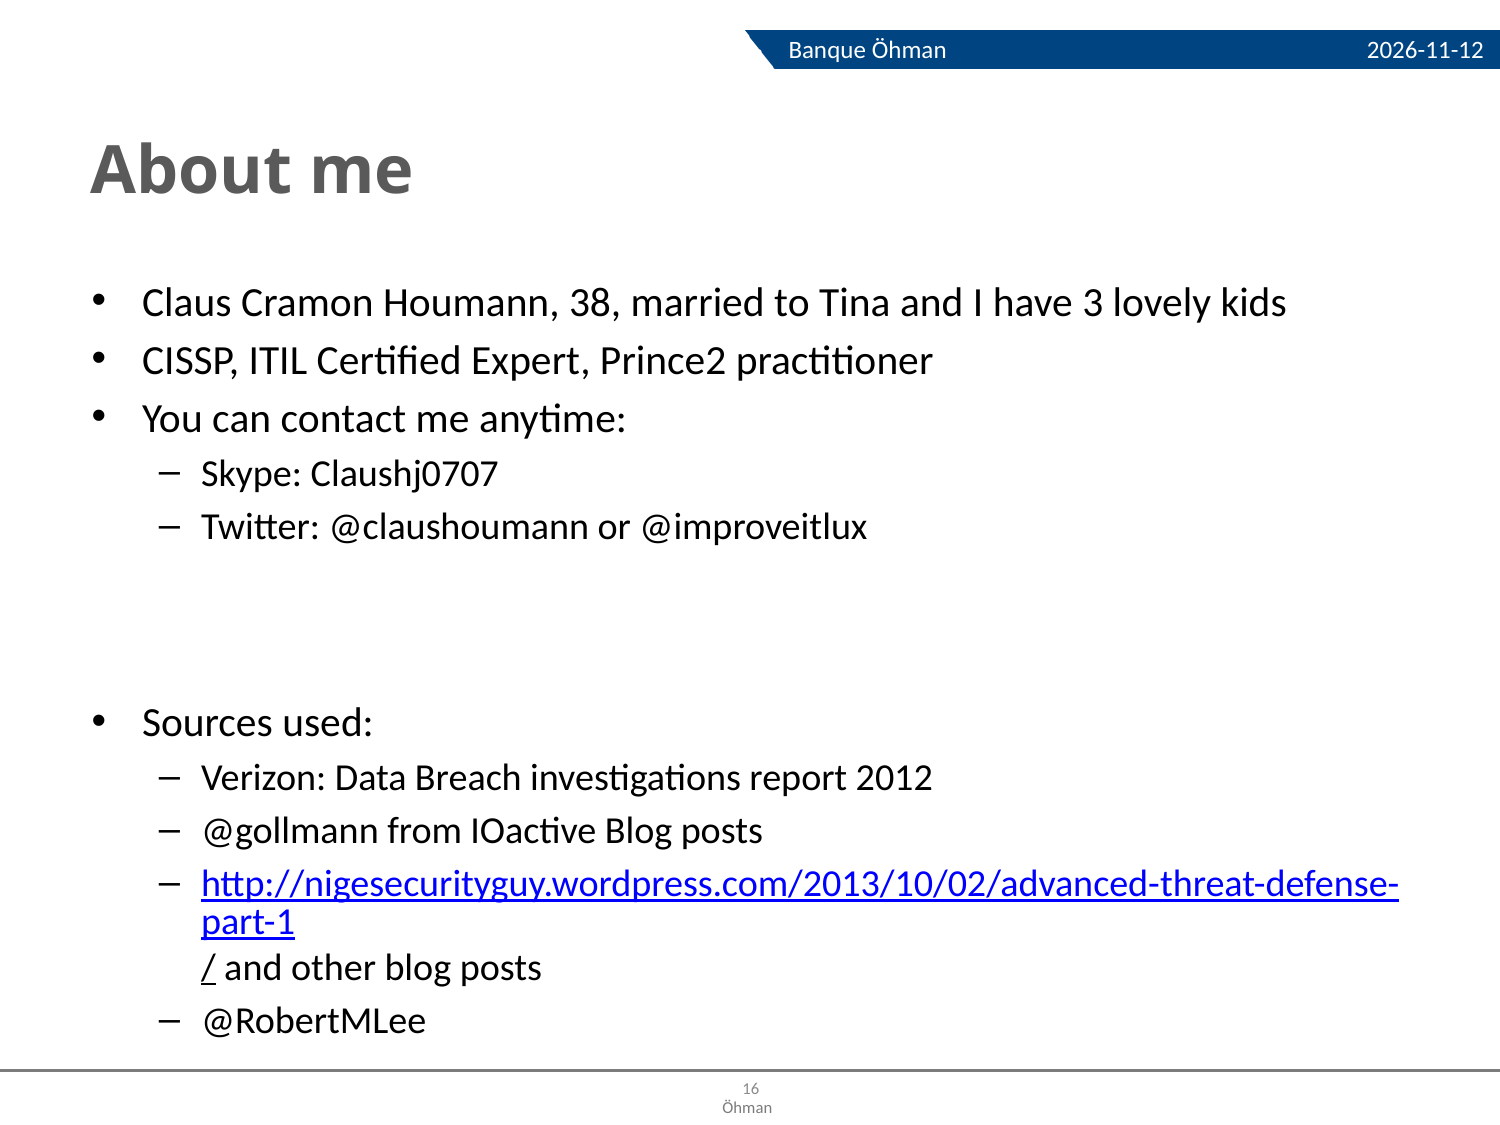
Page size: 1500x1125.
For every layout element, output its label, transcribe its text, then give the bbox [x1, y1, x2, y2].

picture [738, 30, 773, 69]
list Claus Cramon Houmann, 38, married to Tina and I have 3 lovely kids CISSP, ITIL Certified Expert, Prince2 practitioner You can contact me anytime: Skype: Claushj0707 Twitter: @claushoumann or @improveitlux Sources used: Verizon: Data Breach investigations report 2012 @gollmann from IOactive Blog posts http://nigesecurityguy.wordpress.com/2013/10/02/advanced-threat-defense-part-1/ and other blog posts @RobertMLee [76, 267, 1424, 1012]
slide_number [1246, 16, 1500, 81]
title About me [75, 101, 1425, 233]
footer Banque Öhman [773, 19, 1246, 79]
